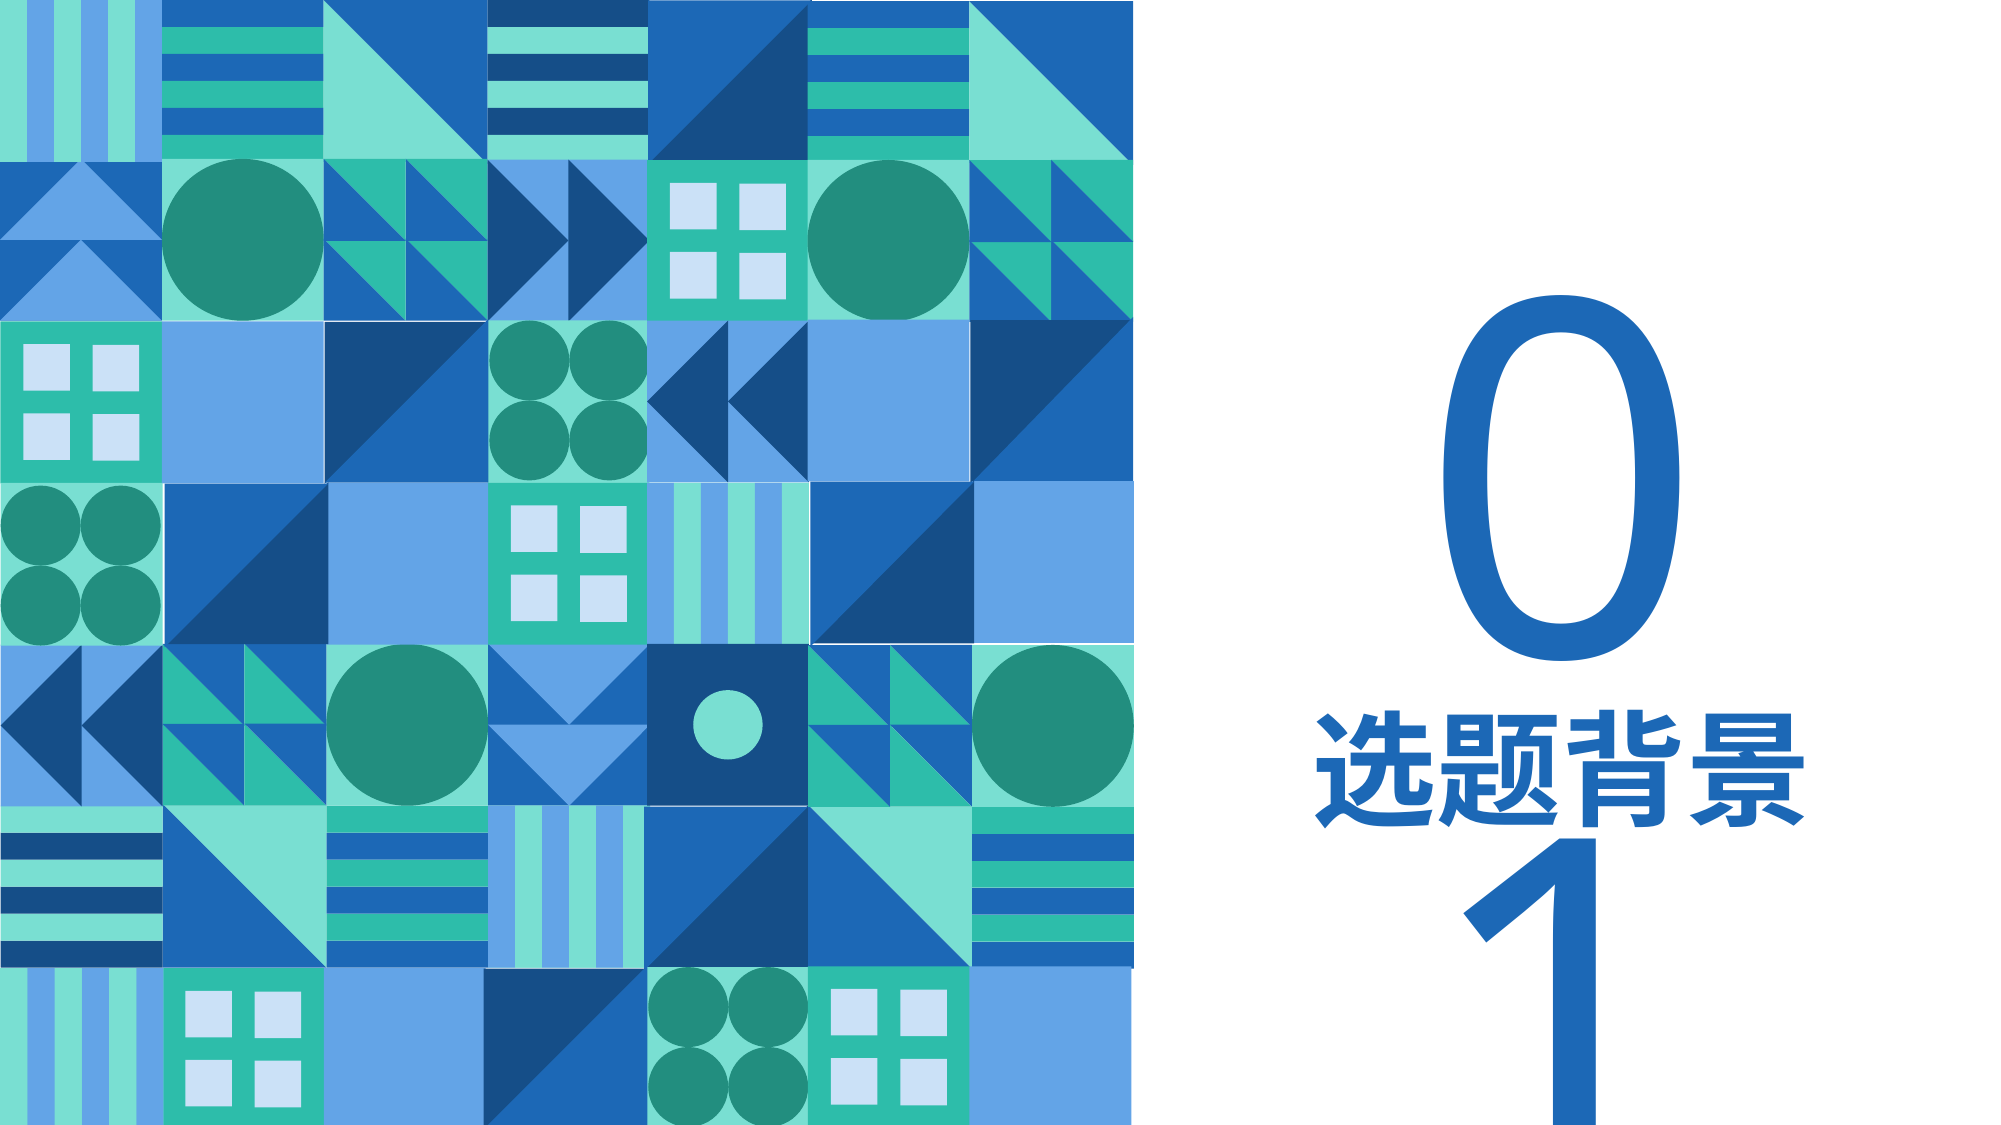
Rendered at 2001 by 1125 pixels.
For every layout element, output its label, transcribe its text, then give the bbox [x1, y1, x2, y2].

list 01 [1273, 218, 1850, 700]
list 选题背景 [1273, 700, 1850, 839]
